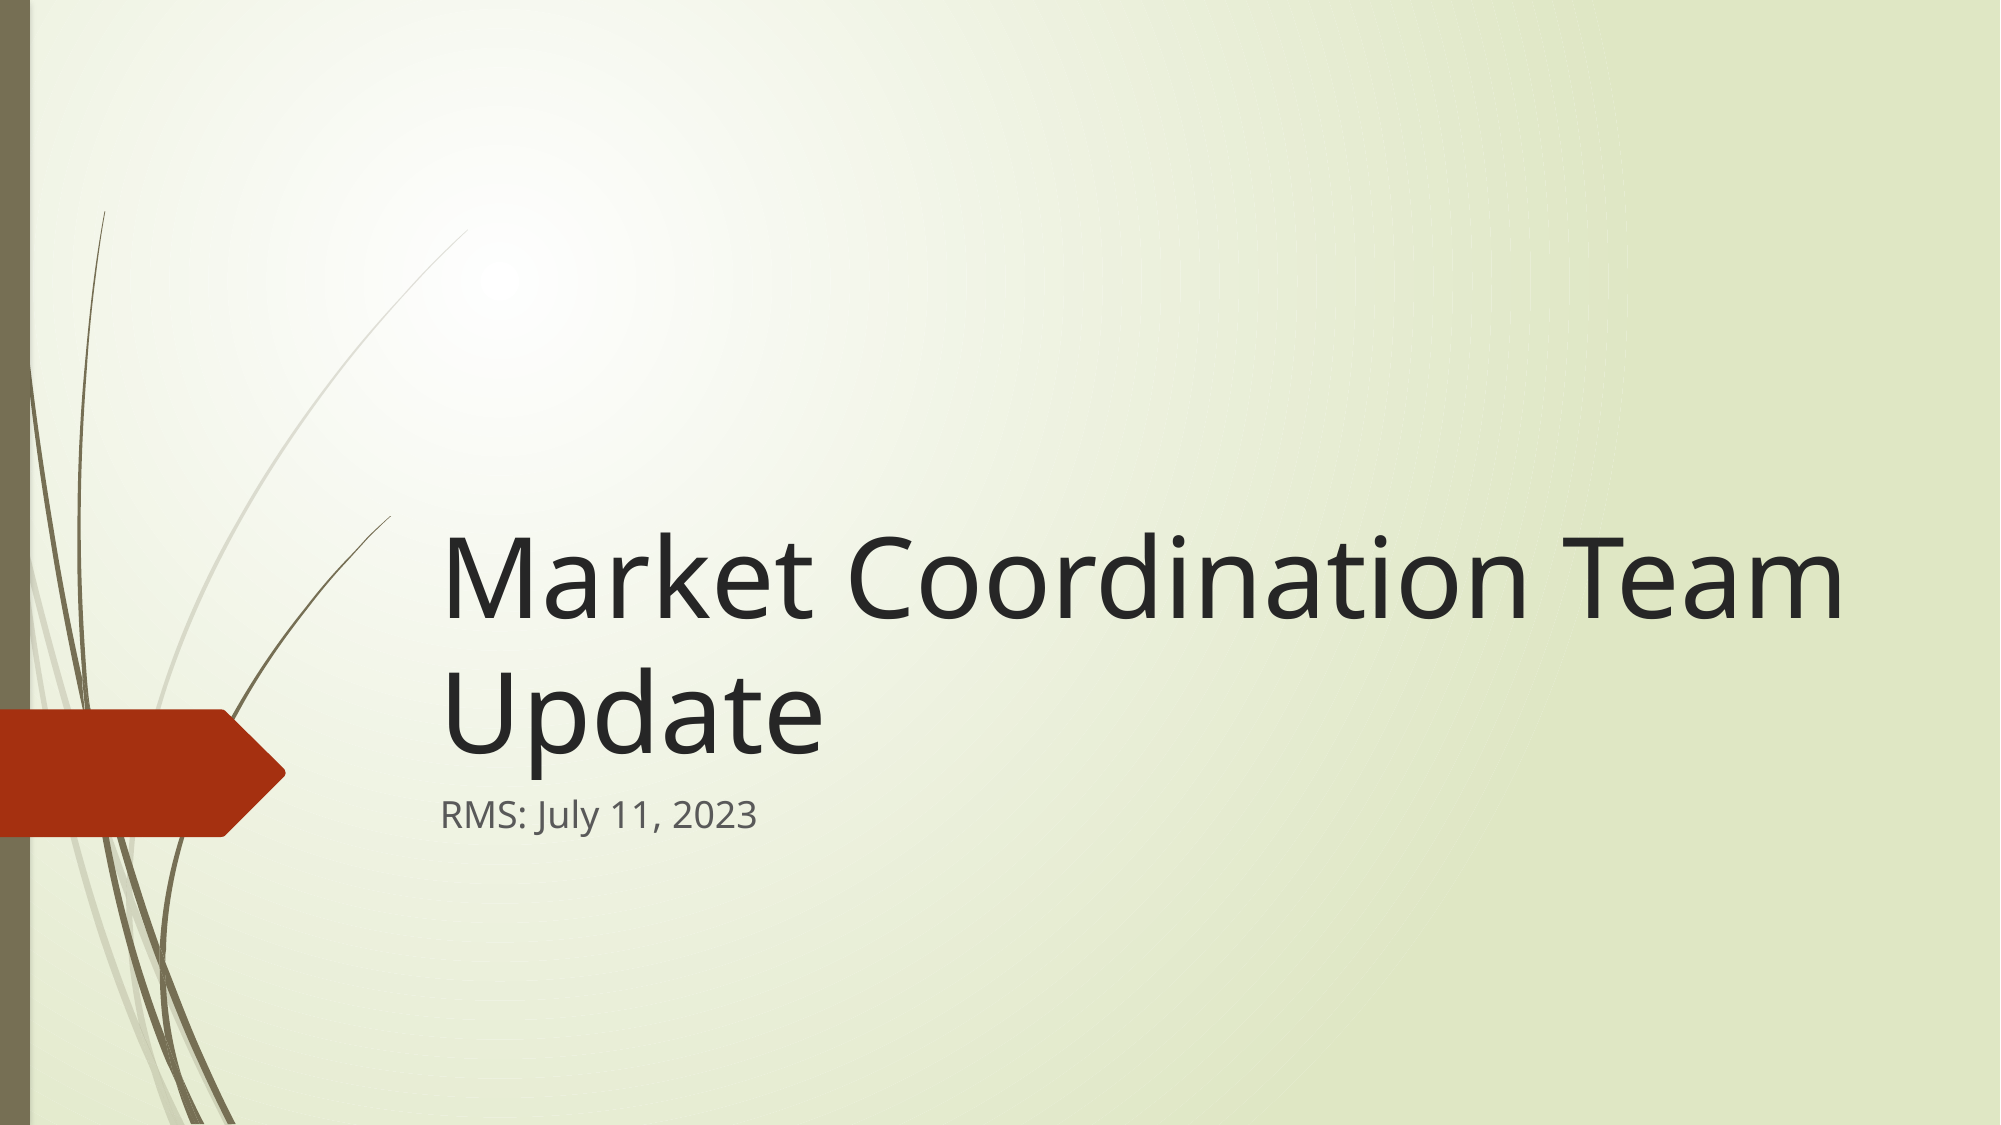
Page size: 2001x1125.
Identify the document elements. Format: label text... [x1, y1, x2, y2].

subtitle RMS: July 11, 2023 [424, 783, 1888, 969]
title Market Coordination Team Update [424, 412, 1888, 783]
